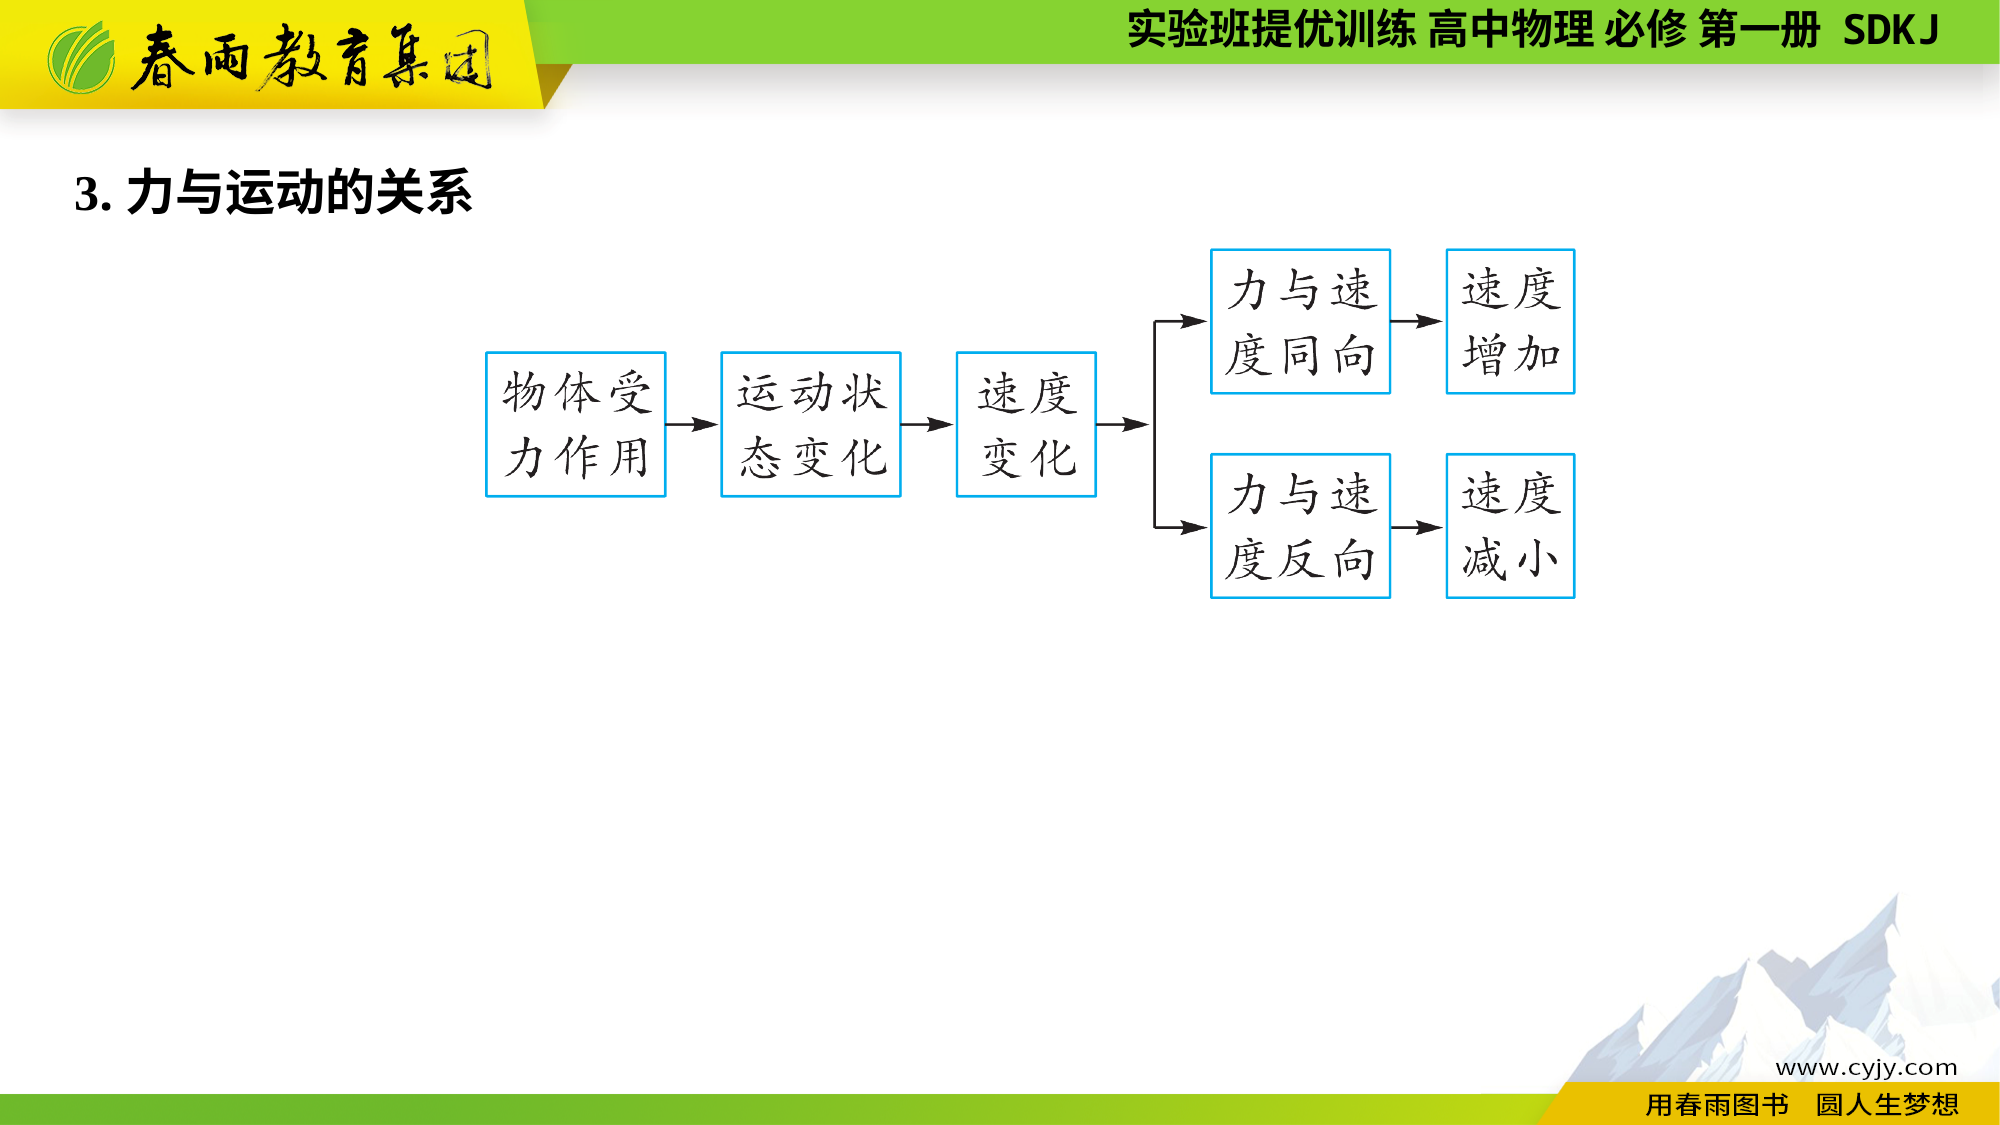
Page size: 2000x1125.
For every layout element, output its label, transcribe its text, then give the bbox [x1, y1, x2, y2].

list 3.力与运动的关系 [59, 122, 1944, 217]
picture [0, 0, 2000, 1125]
